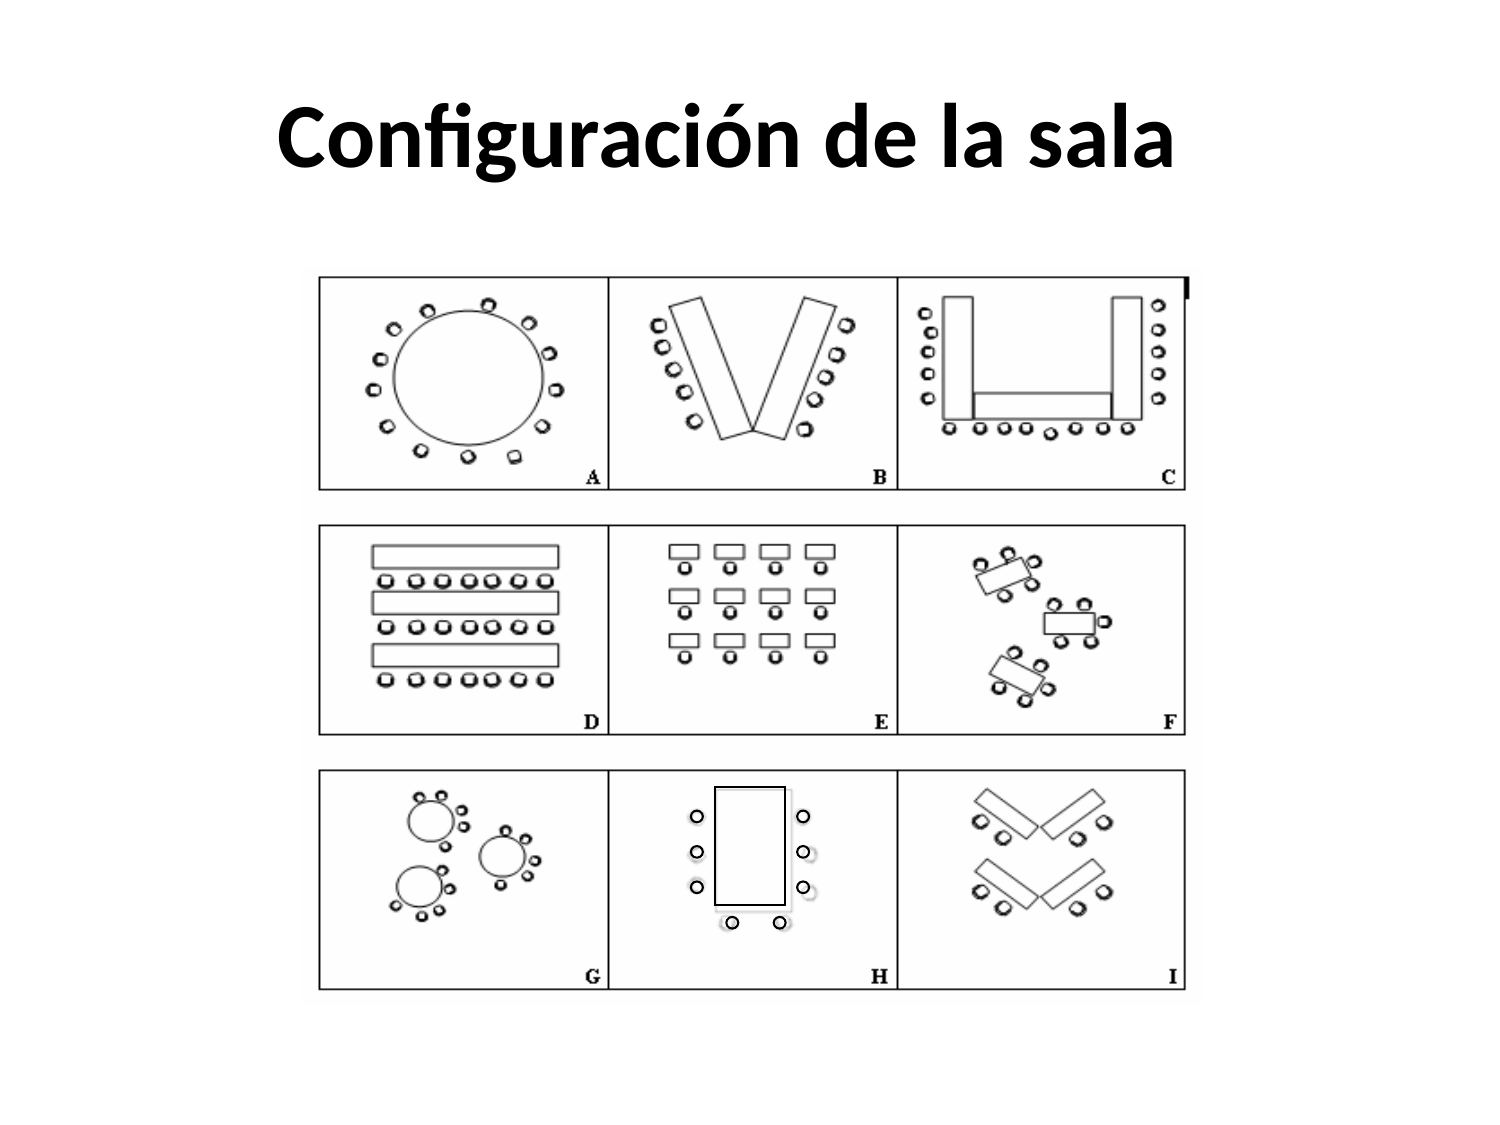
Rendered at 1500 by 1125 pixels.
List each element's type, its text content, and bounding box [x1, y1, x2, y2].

title Configuración de la sala [52, 66, 1404, 197]
picture [300, 266, 1211, 1012]
